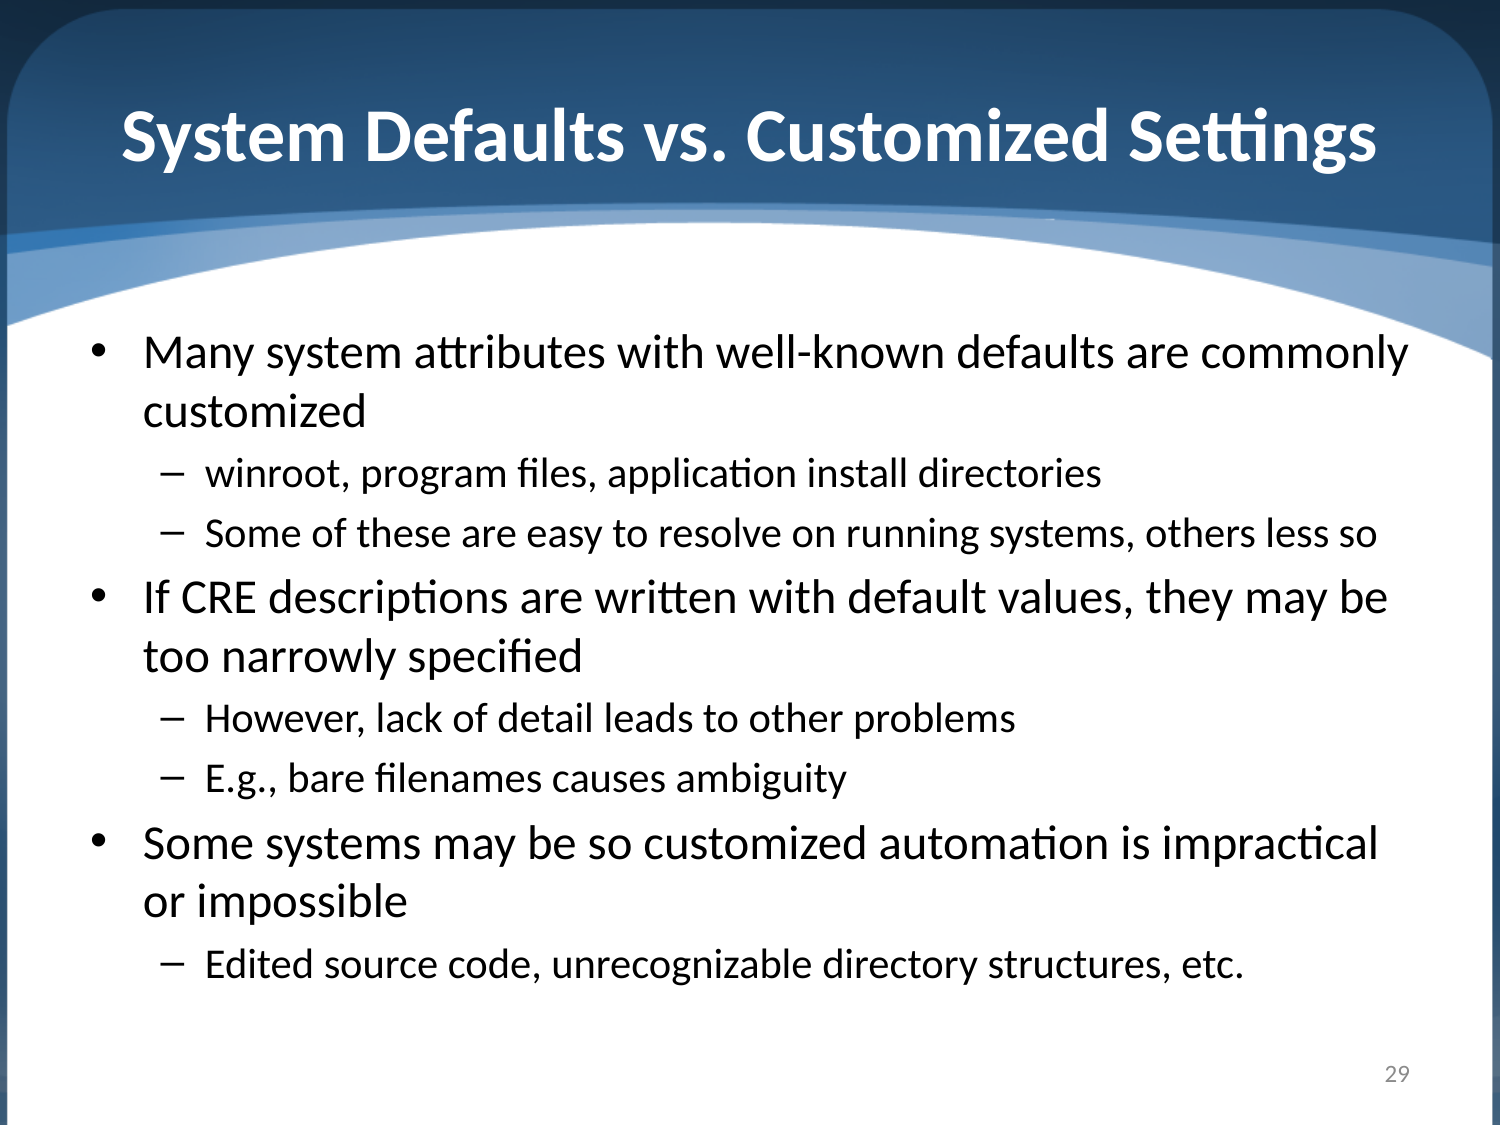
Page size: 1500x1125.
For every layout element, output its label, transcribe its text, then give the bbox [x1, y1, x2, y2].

picture [0, 0, 1500, 1125]
list Many system attributes with well-known defaults are commonly customized winroot, program files, application install directories Some of these are easy to resolve on running systems, others less so If CRE descriptions are written with default values, they may be too narrowly specified However, lack of detail leads to other problems E.g., bare filenames causes ambiguity Some systems may be so customized automation is impractical or impossible Edited source code, unrecognizable directory structures, etc. [74, 312, 1426, 1006]
title System Defaults vs. Customized Settings [75, 37, 1425, 225]
slide_number 29 [1074, 1042, 1425, 1103]
